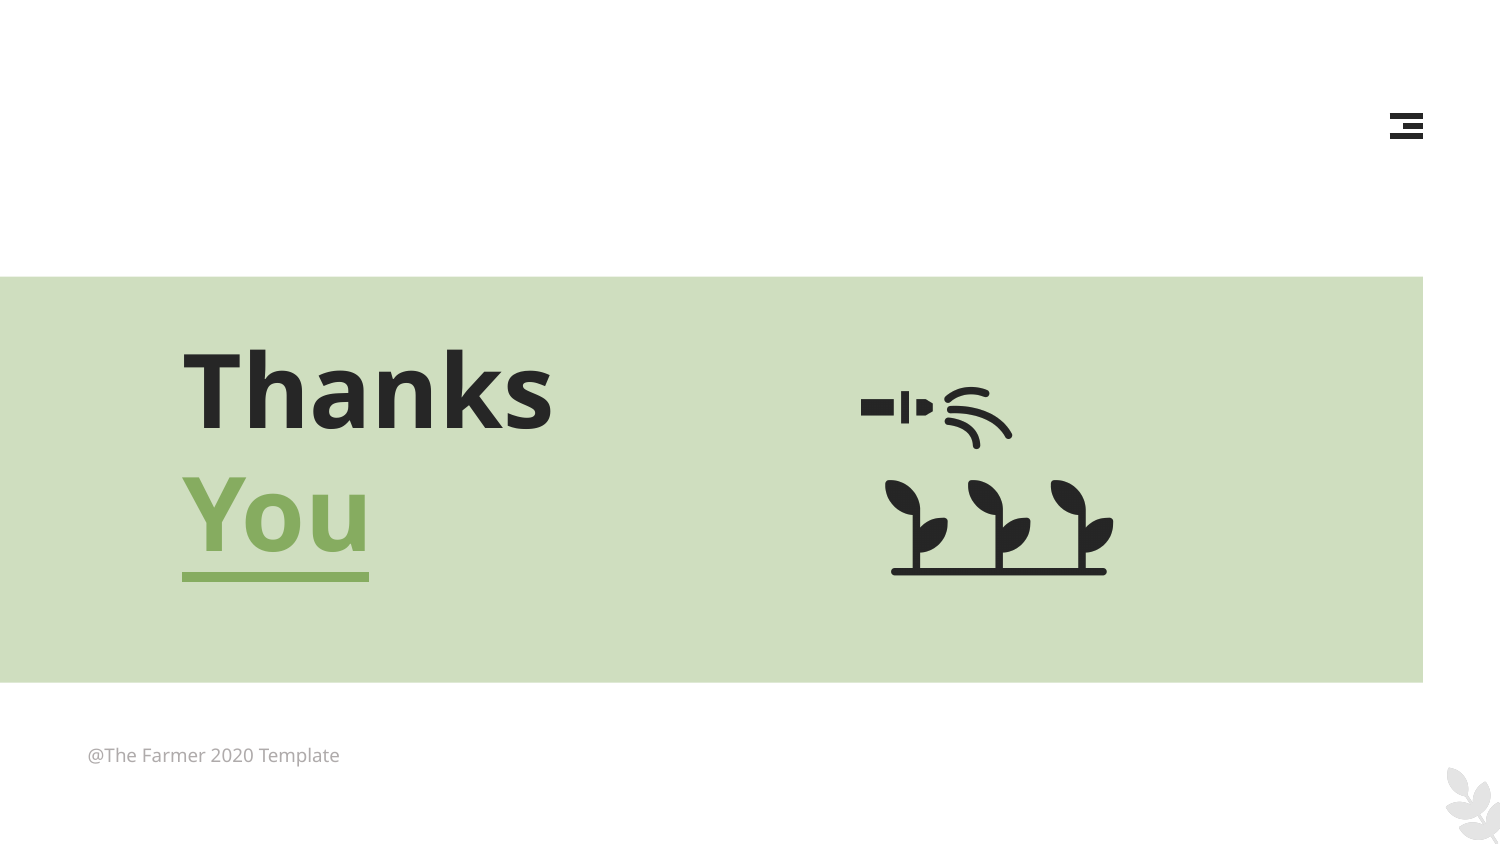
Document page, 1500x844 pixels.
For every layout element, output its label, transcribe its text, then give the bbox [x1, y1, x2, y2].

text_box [1389, 116, 1423, 136]
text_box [182, 325, 629, 578]
picture [852, 344, 1122, 615]
text_box @The Farmer 2020 Template [72, 736, 584, 774]
text_box [0, 276, 1424, 684]
picture [1404, 737, 1500, 844]
